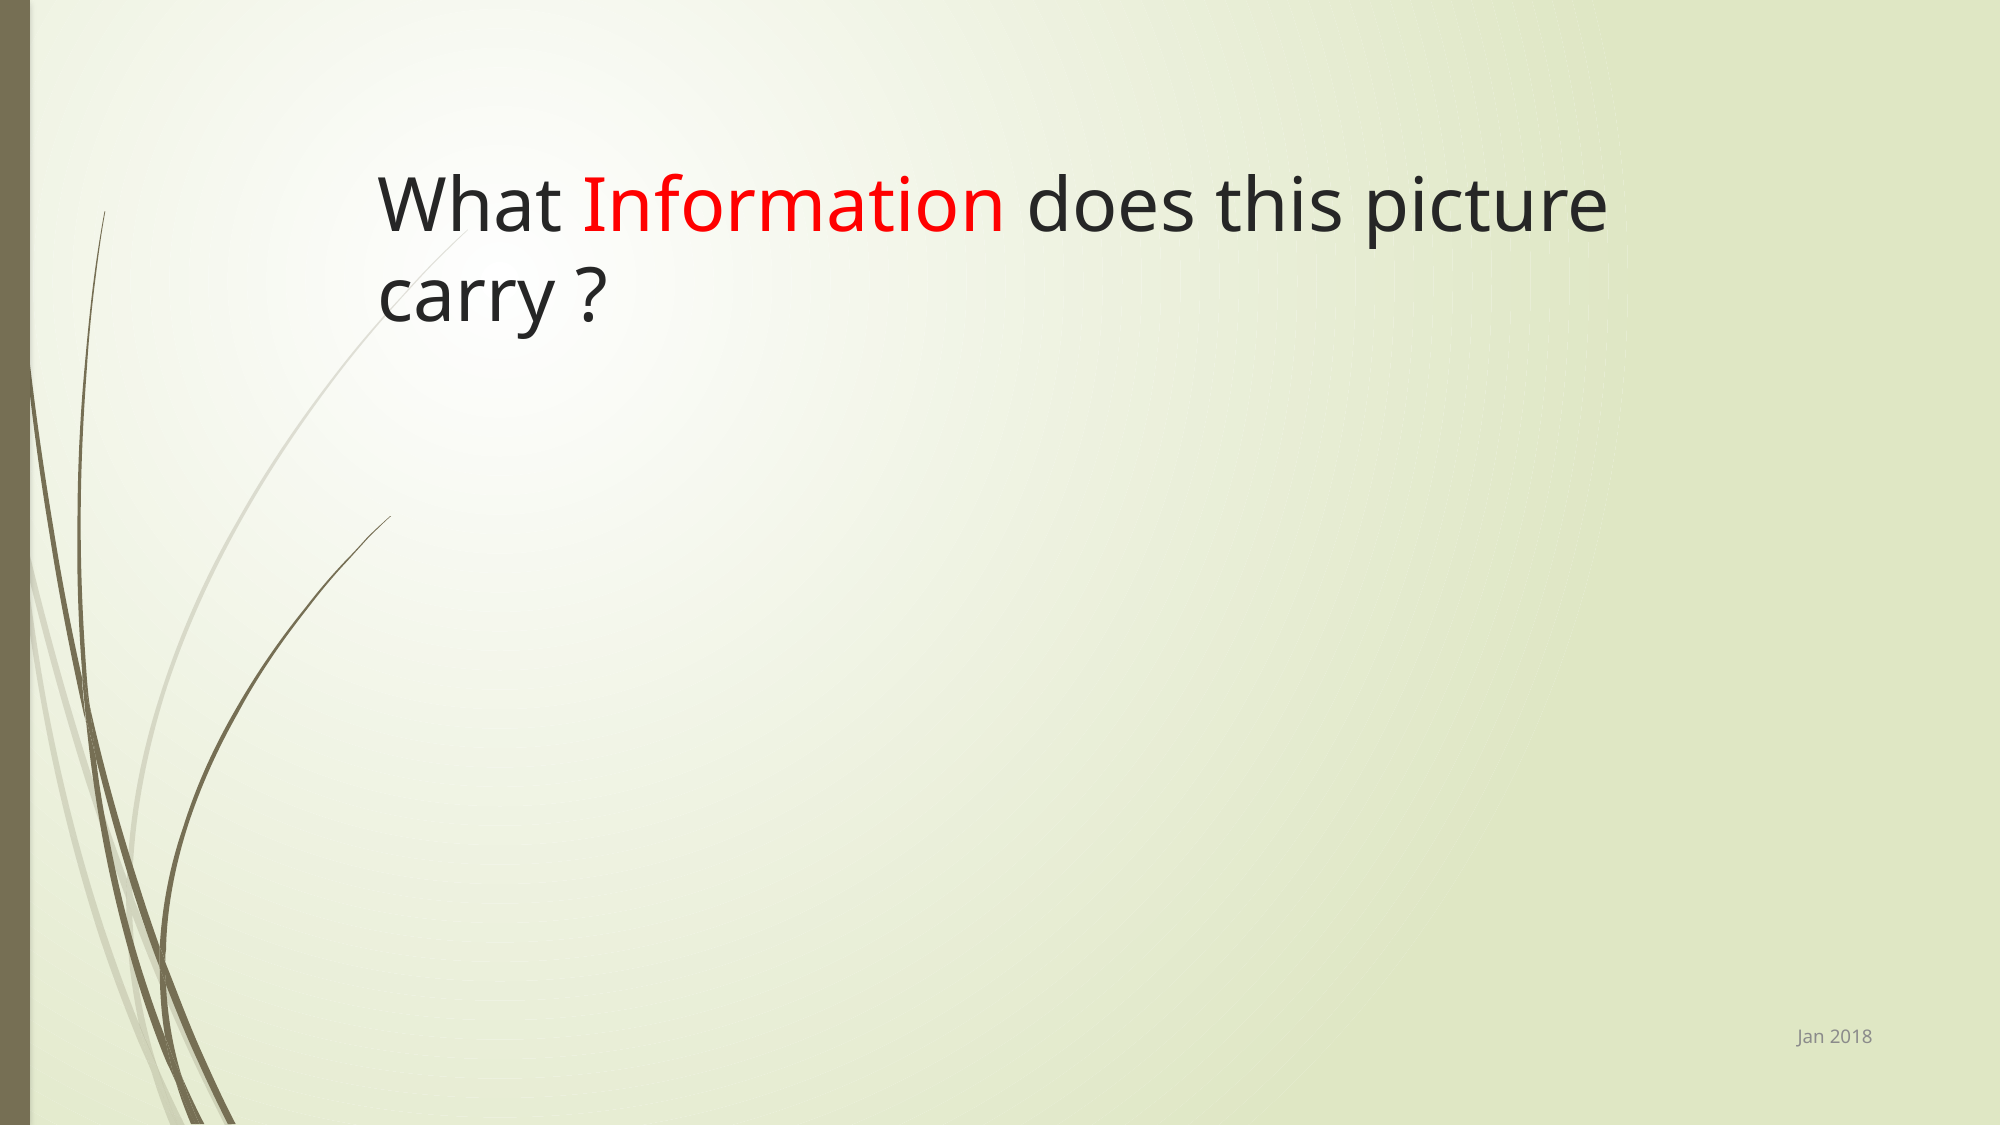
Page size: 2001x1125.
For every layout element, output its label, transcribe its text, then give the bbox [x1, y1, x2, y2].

title What Information does this picture carry ? [363, 64, 1638, 525]
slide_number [1699, 1005, 1888, 1067]
